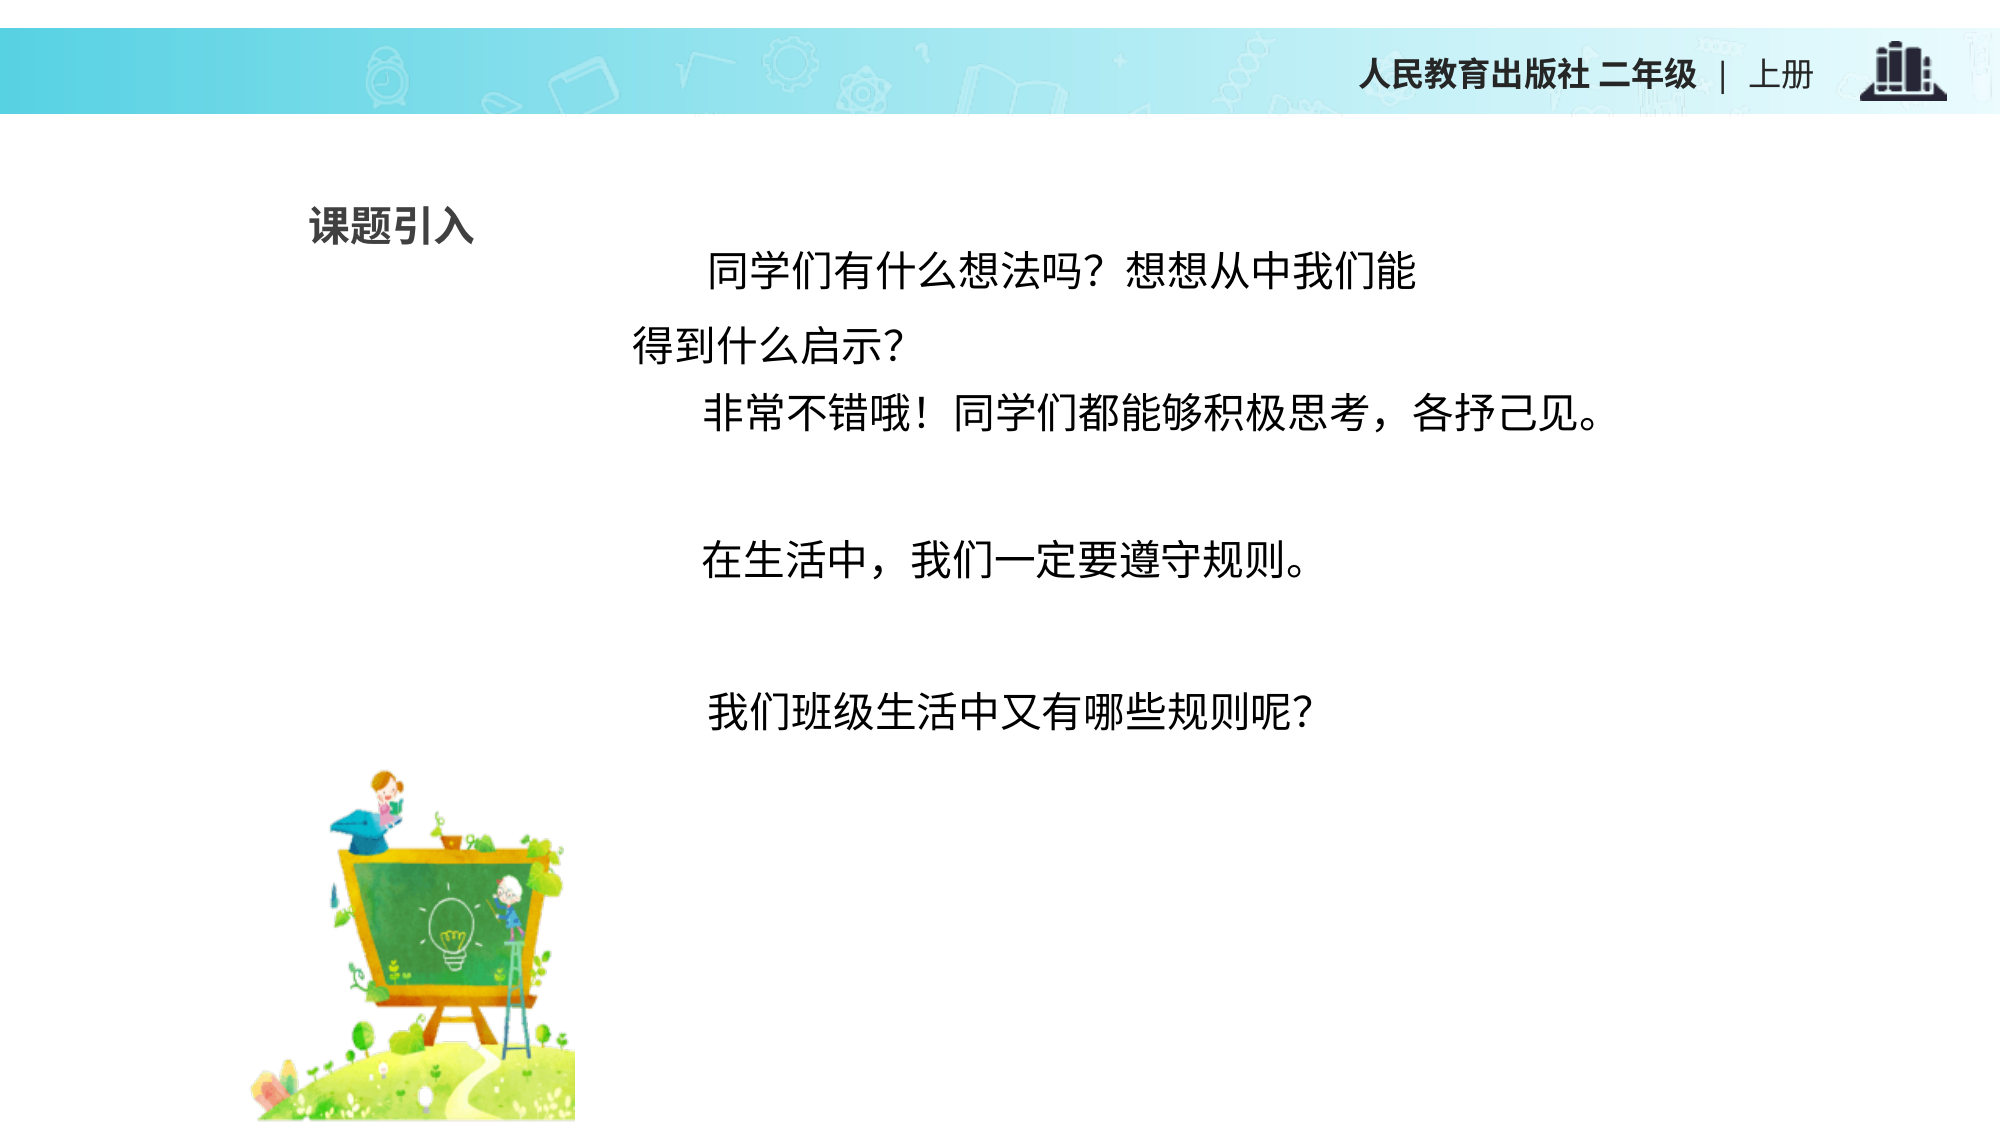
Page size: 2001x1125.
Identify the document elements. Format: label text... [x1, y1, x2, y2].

text_box 非常不错哦！同学们都能够积极思考，各抒己见。 [687, 379, 1637, 445]
text_box 在生活中，我们一定要遵守规则。 [686, 526, 1343, 592]
picture [128, 708, 575, 1125]
picture [366, 31, 2000, 117]
text_box 同学们有什么想法吗？想想从中我们能得到什么启示？ [618, 212, 1468, 378]
text_box 我们班级生活中又有哪些规则呢？ [618, 653, 1468, 744]
text_box 课题引入 [293, 192, 491, 257]
